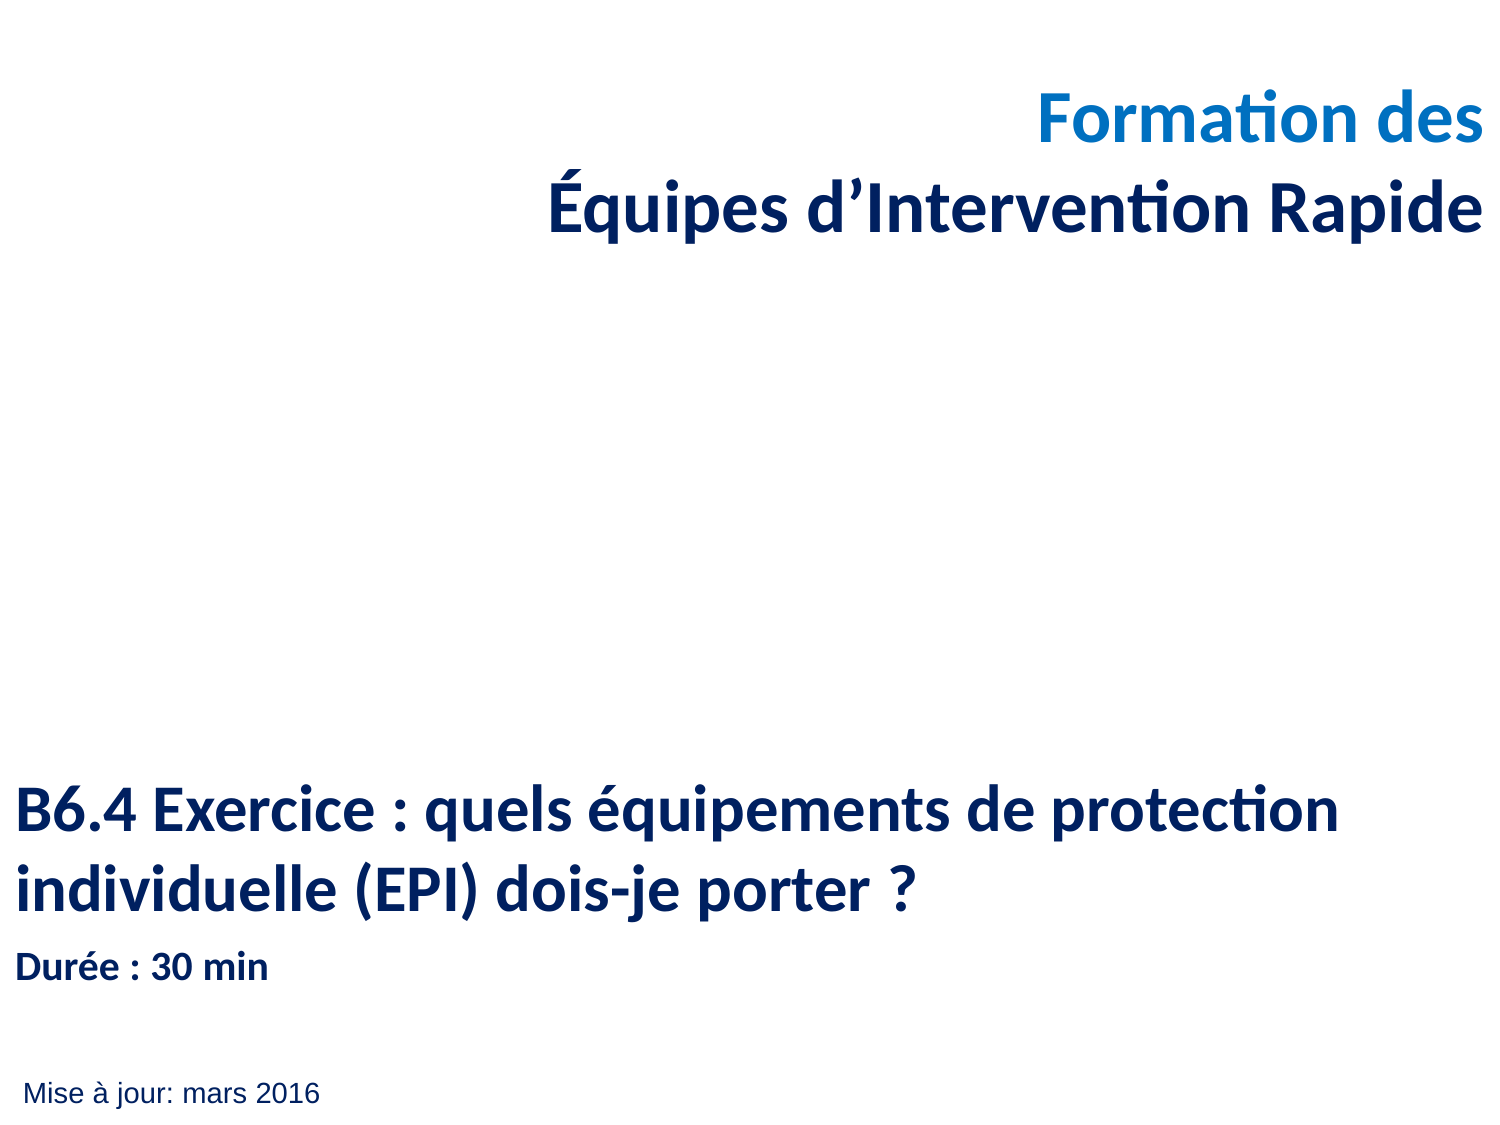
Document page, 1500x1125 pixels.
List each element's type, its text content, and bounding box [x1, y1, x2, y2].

subtitle B6.4 Exercice : quels équipements de protection individuelle (EPI) dois-je porter ? Durée : 30 min [0, 757, 1500, 858]
text_box Mise à jour: mars 2016 [8, 1067, 336, 1117]
title Formation des Équipes d’Intervention Rapide [490, 13, 1500, 302]
